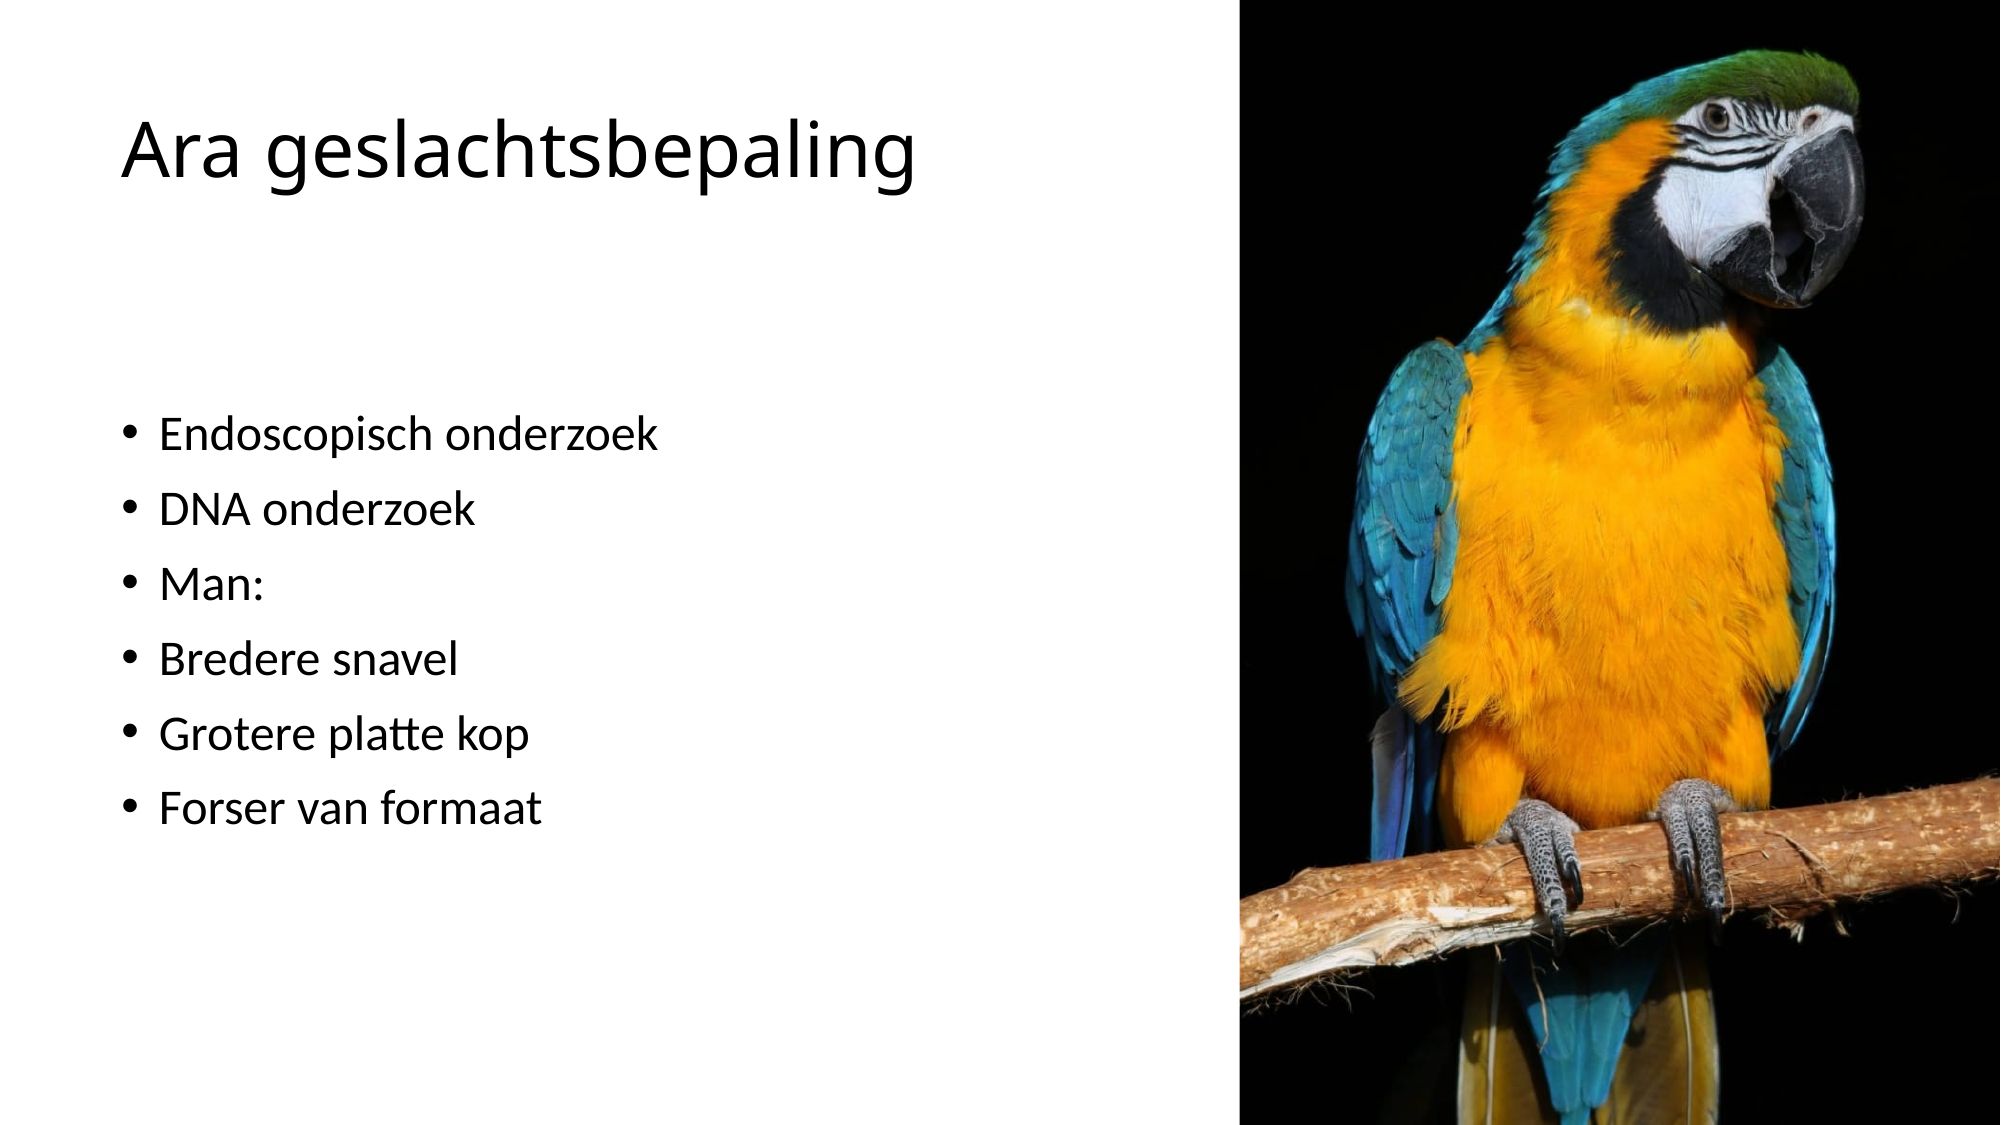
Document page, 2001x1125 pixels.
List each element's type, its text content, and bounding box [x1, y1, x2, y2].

picture [1239, 0, 2000, 1125]
title Ara geslachtsbepaling [106, 103, 1187, 379]
list Endoscopisch onderzoek DNA onderzoek Man: Bredere snavel Grotere platte kop Forser van formaat [106, 399, 1187, 1021]
